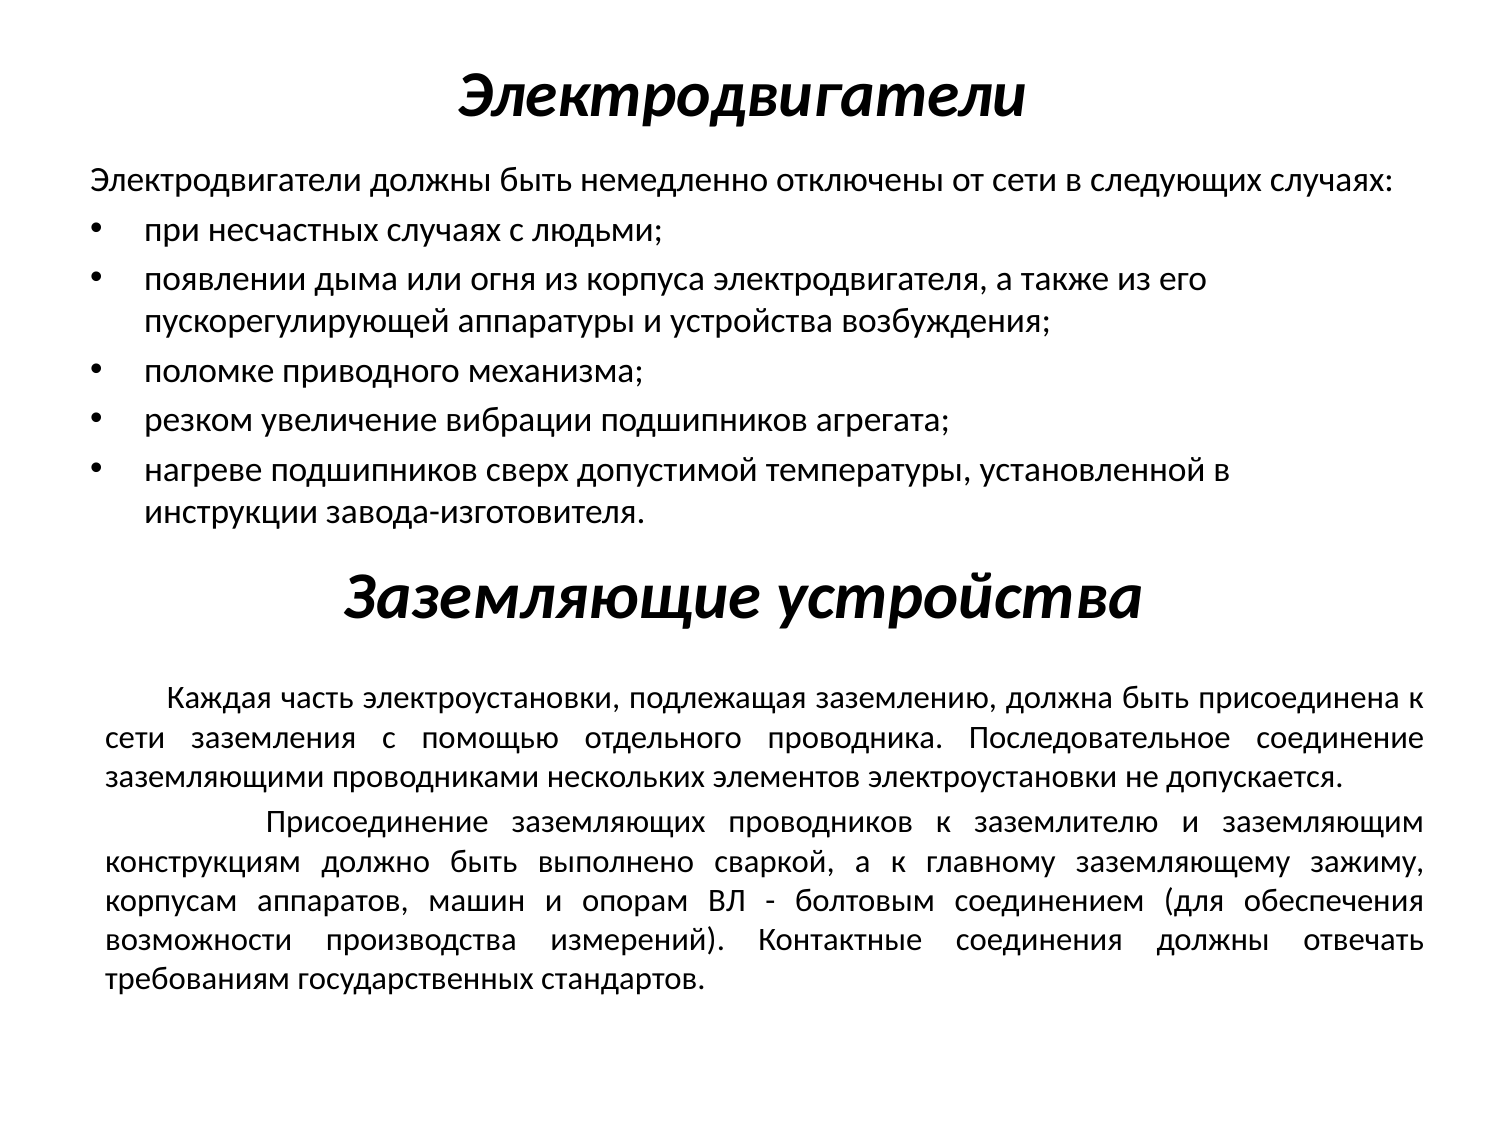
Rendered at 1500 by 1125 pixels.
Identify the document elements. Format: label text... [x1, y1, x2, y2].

text_box Каждая часть электроустановки, подлежащая заземлению, должна быть присоединена к сети заземления с помощью отдельного проводника. Последовательное соединение заземляющими проводниками нескольких элементов электроустановки не допускается. Присоединение заземляющих проводников к заземлителю и заземляющим конструкциям должно быть выполнено сваркой, а к главному заземляющему зажиму, корпусам аппаратов, машин и опорам ВЛ - болтовым соединением (для обеспечения возможности производства измерений). Контактные соединения должны отвечать требованиям государственных стандартов. [89, 668, 1440, 1035]
title Заземляющие устройства [76, 538, 1427, 646]
text_box Электродвигатели [74, 43, 1425, 138]
list Электродвигатели должны быть немедленно отключены от сети в следующих случаях: при несчастных случаях с людьми; появлении дыма или огня из корпуса электродвигателя, а также из его пускорегулирующей аппаратуры и устройства возбуждения; поломке приводного механизма; резком увеличение вибрации подшипников агрегата; нагреве подшипников сверх допустимой температуры, установленной в инструкции завода-изготовителя. [75, 149, 1425, 551]
